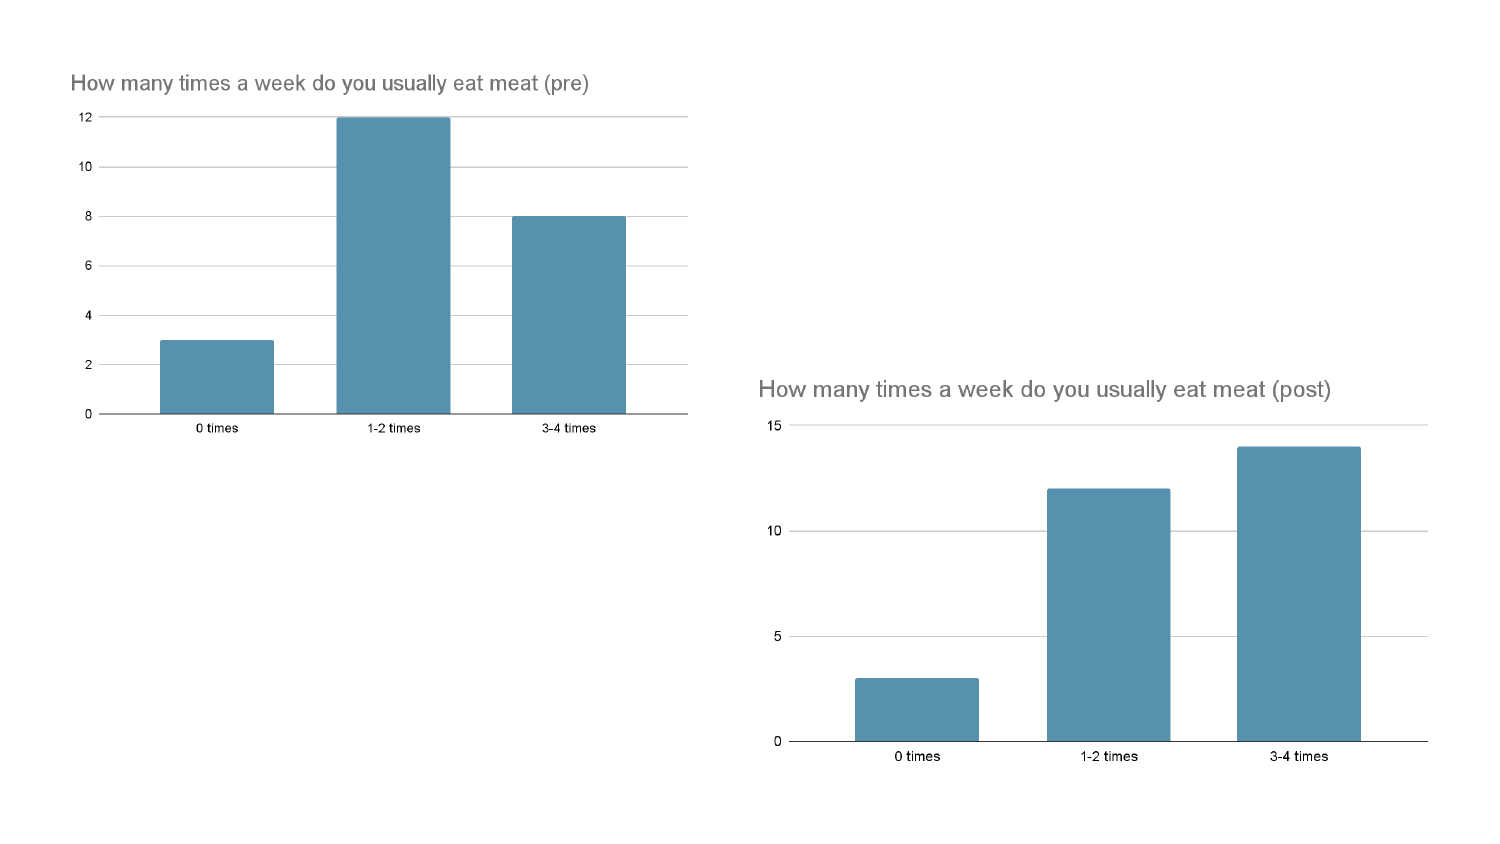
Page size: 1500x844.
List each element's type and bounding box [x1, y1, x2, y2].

picture [736, 353, 1451, 786]
picture [49, 49, 708, 456]
